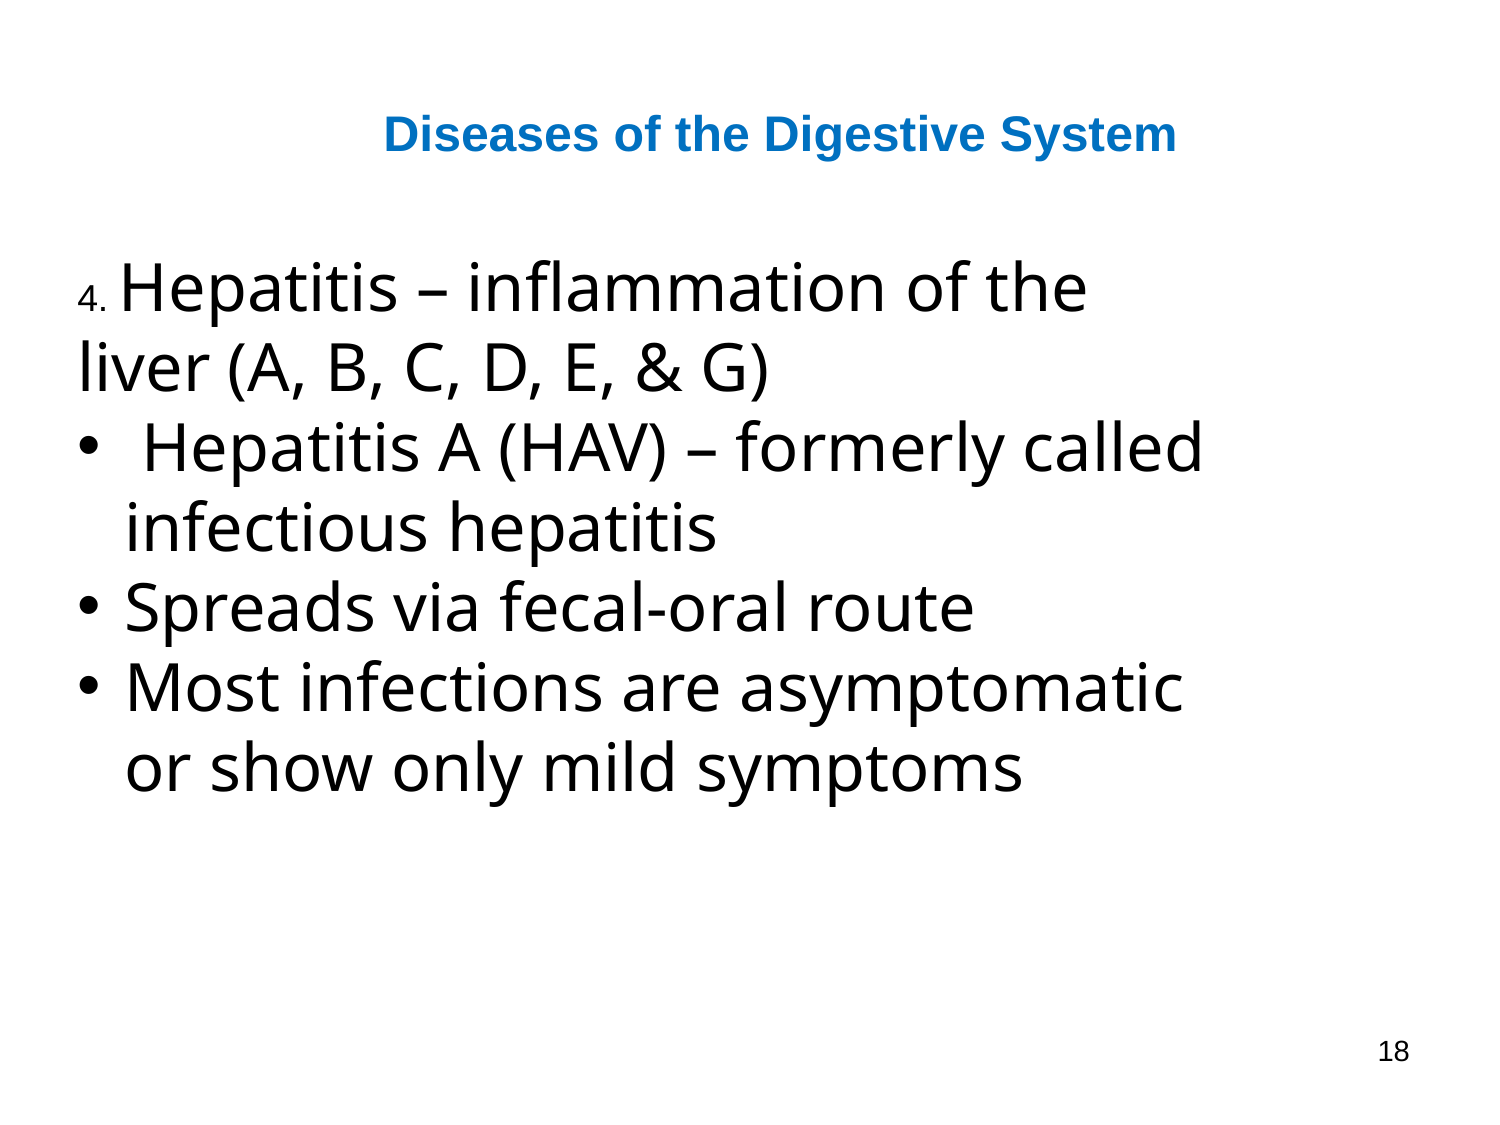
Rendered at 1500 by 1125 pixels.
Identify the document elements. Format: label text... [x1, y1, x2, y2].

slide_number 18 [1074, 1024, 1425, 1103]
text_box 4. Hepatitis – inflammation of the liver (A, B, C, D, E, & G) Hepatitis A (HAV) – formerly called infectious hepatitis Spreads via fecal-oral route Most infections are asymptomatic or show only mild symptoms [62, 237, 1238, 812]
text_box Diseases of the Digestive System [105, 37, 1456, 225]
